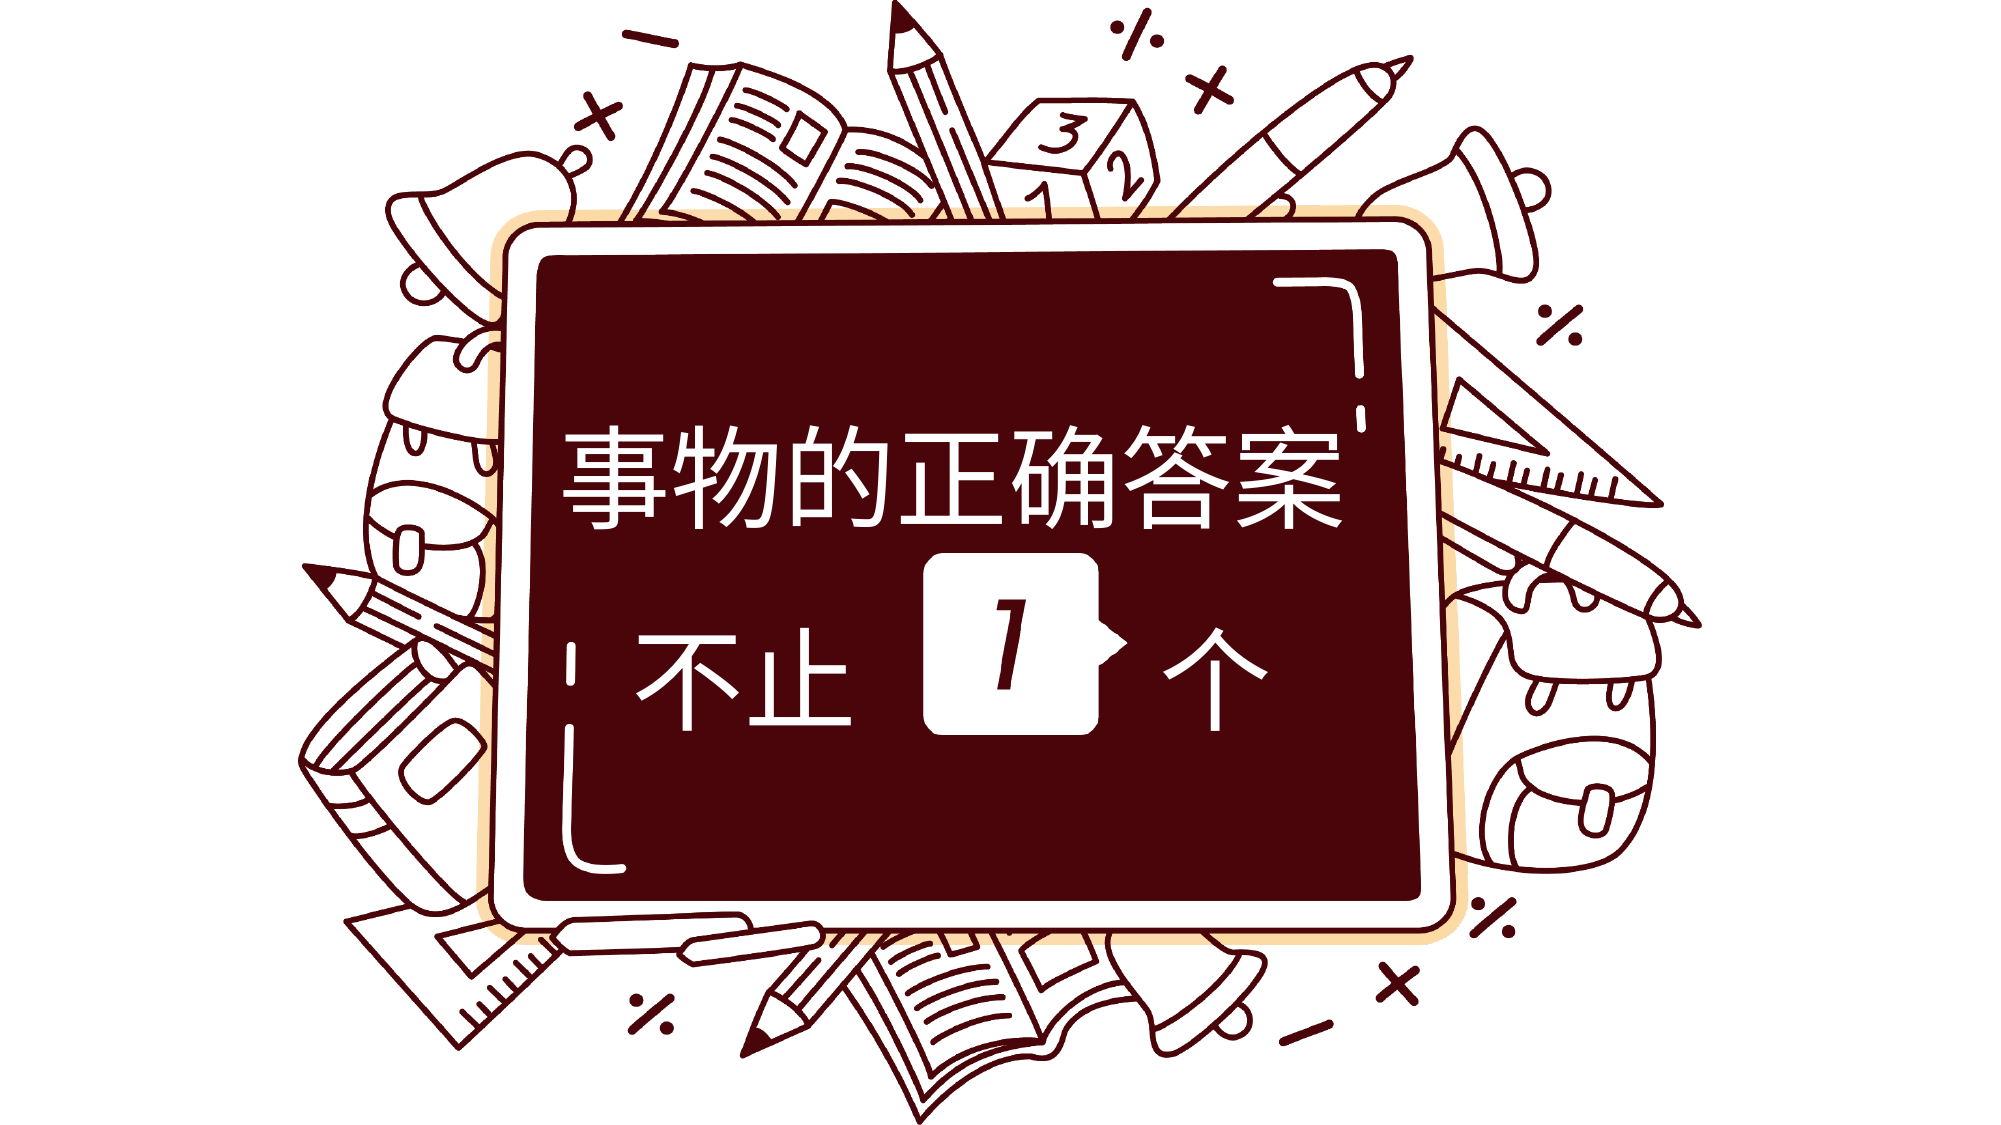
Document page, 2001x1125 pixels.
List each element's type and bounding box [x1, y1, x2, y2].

picture [298, 0, 1702, 1125]
